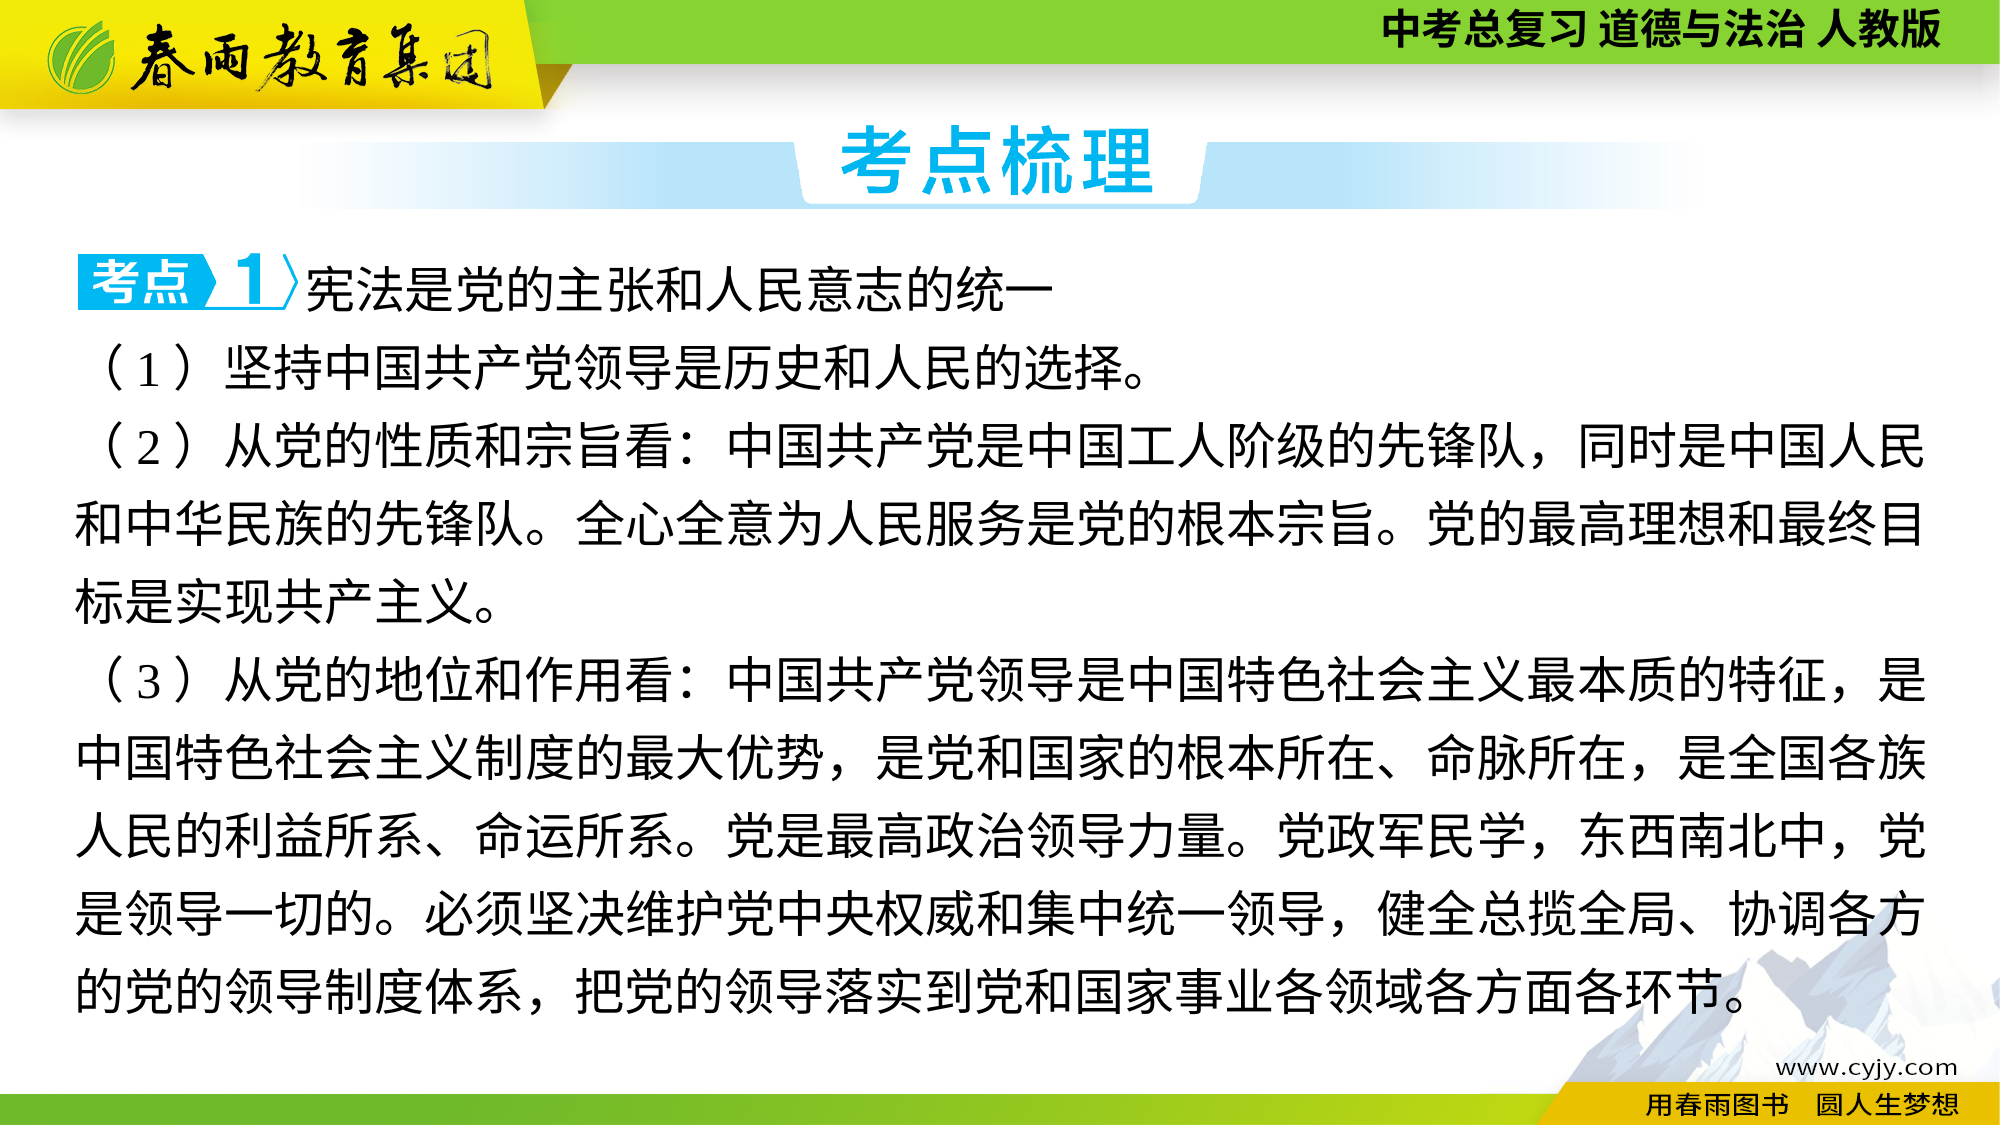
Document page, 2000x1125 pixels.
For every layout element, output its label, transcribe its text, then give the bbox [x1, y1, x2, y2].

picture [0, 0, 2000, 1125]
list 宪法是党的主张和人民意志的统一 （1）坚持中国共产党领导是历史和人民的选择。 （2）从党的性质和宗旨看：中国共产党是中国工人阶级的先锋队，同时是中国人民和中华民族的先锋队。全心全意为人民服务是党的根本宗旨。党的最高理想和最终目标是实现共产主义。 （3）从党的地位和作用看：中国共产党领导是中国特色社会主义最本质的特征，是中国特色社会主义制度的最大优势，是党和国家的根本所在、命脉所在，是全国各族人民的利益所系、命运所系。党是最高政治领导力量。党政军民学，东西南北中，党是领导一切的。必须坚决维护党中央权威和集中统一领导，健全总揽全局、协调各方的党的领导制度体系，把党的领导落实到党和国家事业各领域各方面各环节。 [59, 233, 1944, 1028]
